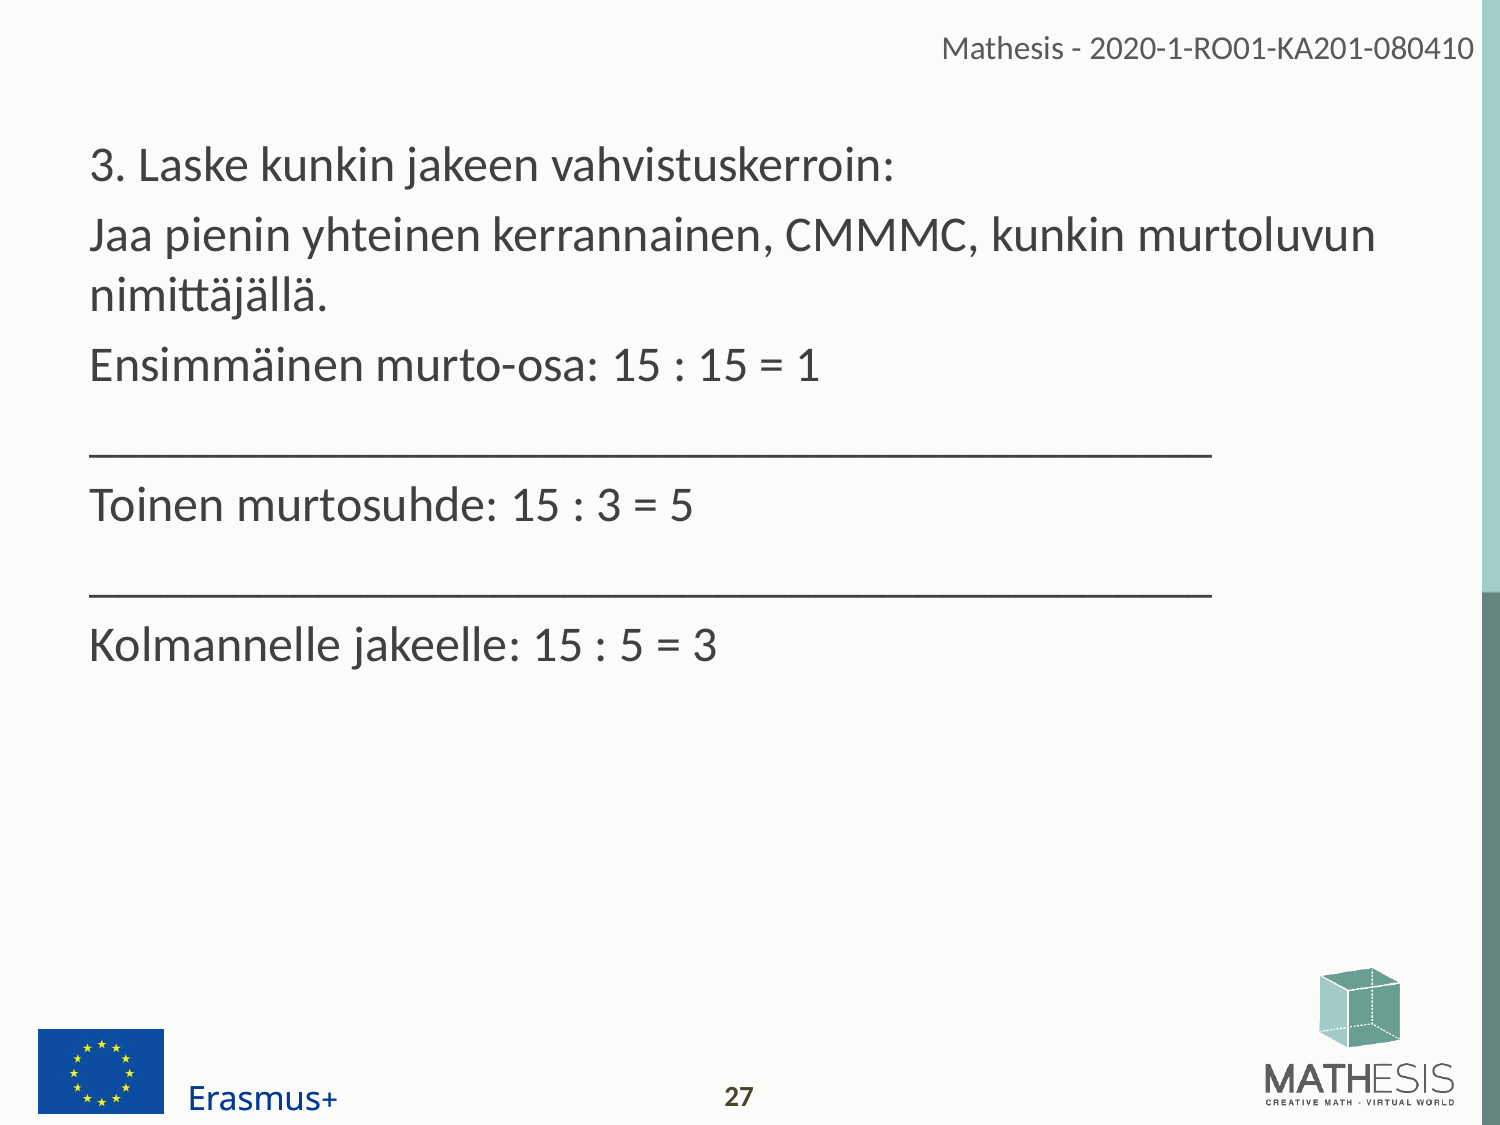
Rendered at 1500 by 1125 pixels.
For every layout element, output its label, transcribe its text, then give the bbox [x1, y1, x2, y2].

picture [38, 1029, 164, 1114]
list 3. Laske kunkin jakeen vahvistuskerroin: Jaa pienin yhteinen kerrannainen, CMMMC, kunkin murtoluvun nimittäjällä. Ensimmäinen murto-osa: 15 : 15 = 1 _____________________________________________ Toinen murtosuhde: 15 : 3 = 5 _____________________________________________ Kolmannelle jakeelle: 15 : 5 = 3 [75, 124, 1425, 867]
